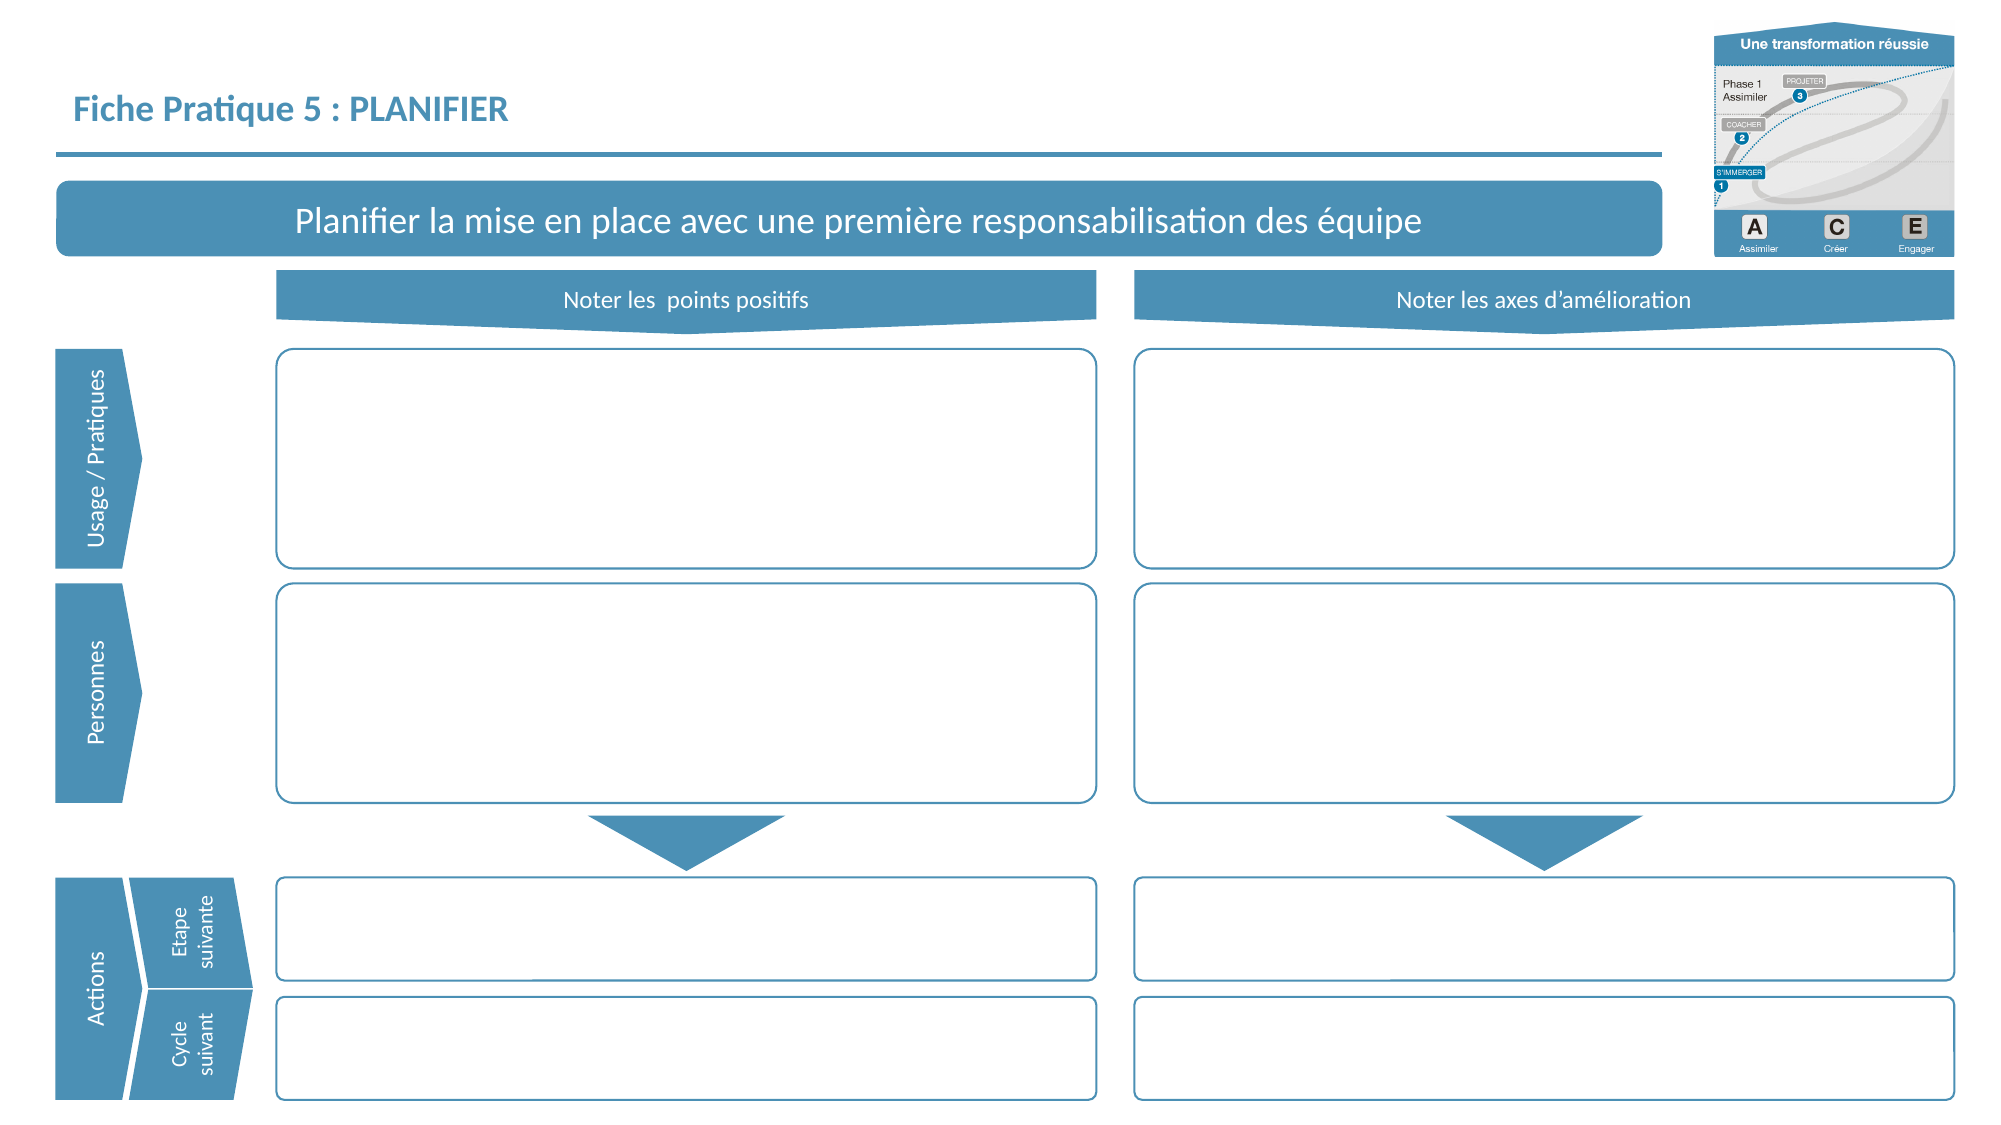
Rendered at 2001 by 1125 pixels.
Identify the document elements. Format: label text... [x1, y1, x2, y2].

picture [1714, 20, 1955, 257]
text_box Actions [54, 876, 144, 1101]
text_box Usage / Pratiques [54, 347, 144, 570]
text_box Cycle suivant [127, 988, 255, 1101]
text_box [1134, 270, 1955, 1100]
text_box Planifier la mise en place avec une première responsabilisation des équipe [55, 179, 1664, 258]
text_box Etape suivante [127, 876, 254, 988]
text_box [276, 270, 1097, 1100]
text_box Fiche Pratique 5 : PLANIFIER [58, 76, 525, 136]
text_box Personnes [54, 582, 144, 805]
